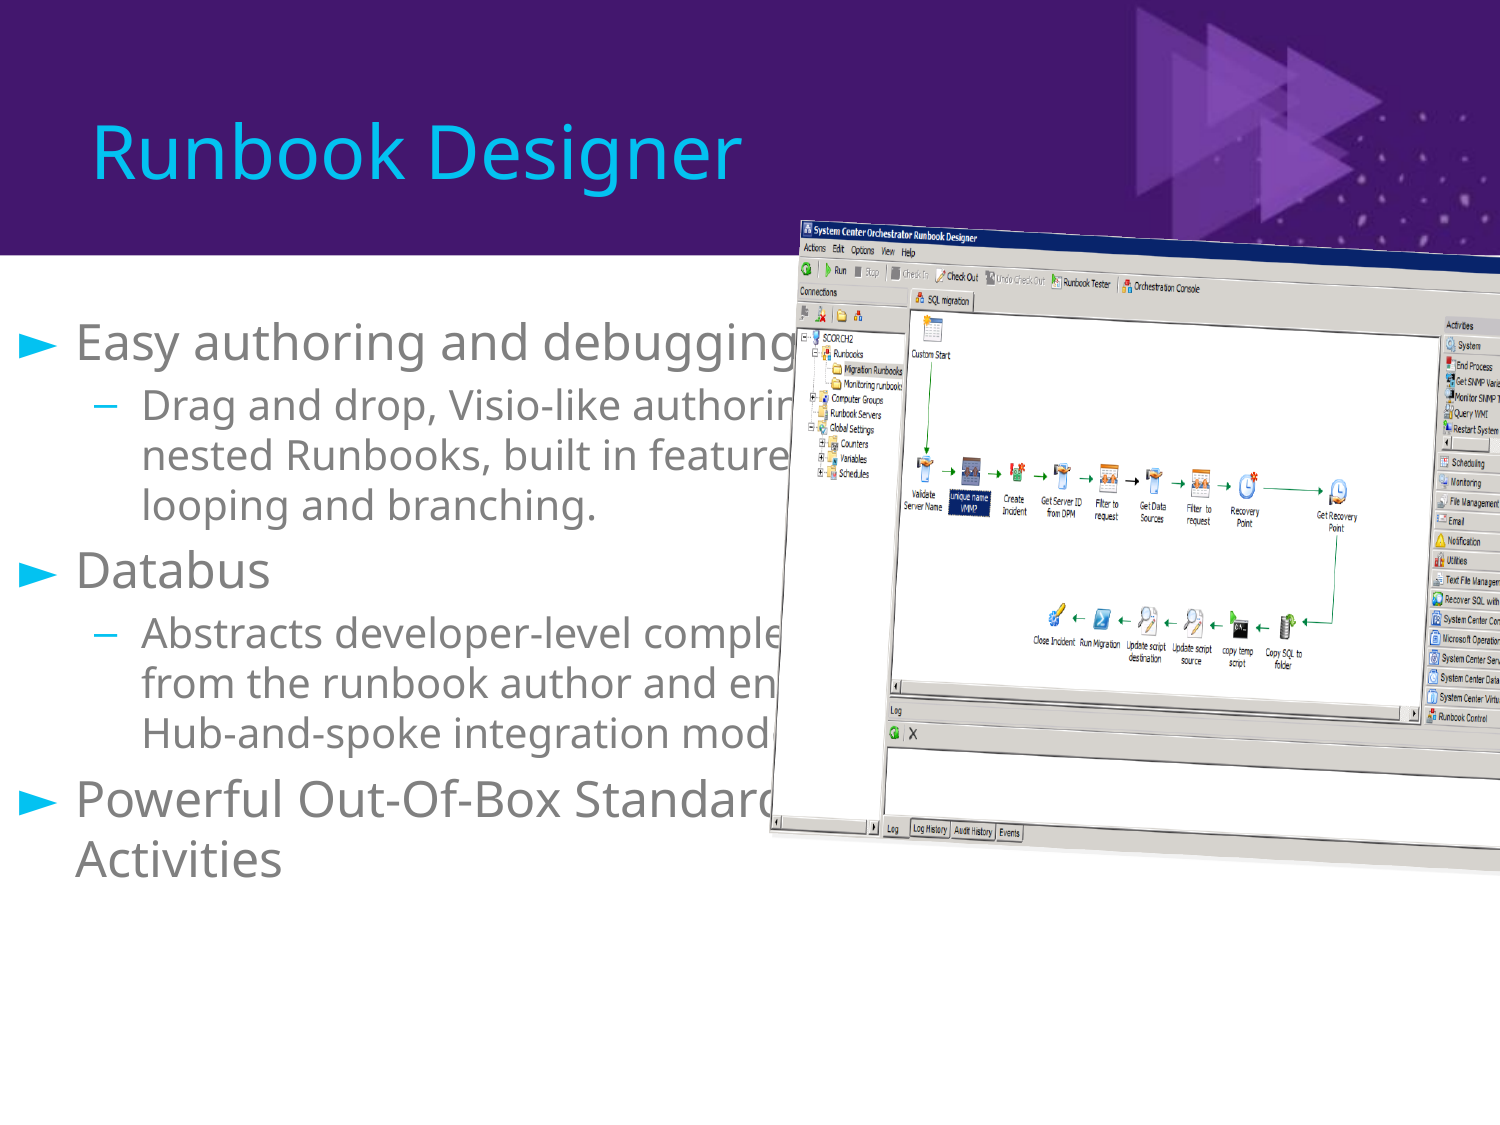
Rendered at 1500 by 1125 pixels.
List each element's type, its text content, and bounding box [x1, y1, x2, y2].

picture [0, 0, 1500, 871]
list Easy authoring and debugging Drag and drop, Visio-like authoring, nested Runbooks, built in features like looping and branching. Databus Abstracts developer-level complexity from the runbook author and enables Hub-and-spoke integration model Powerful Out-Of-Box Standard Activities [4, 302, 928, 935]
title Runbook Designer [75, 56, 1425, 244]
